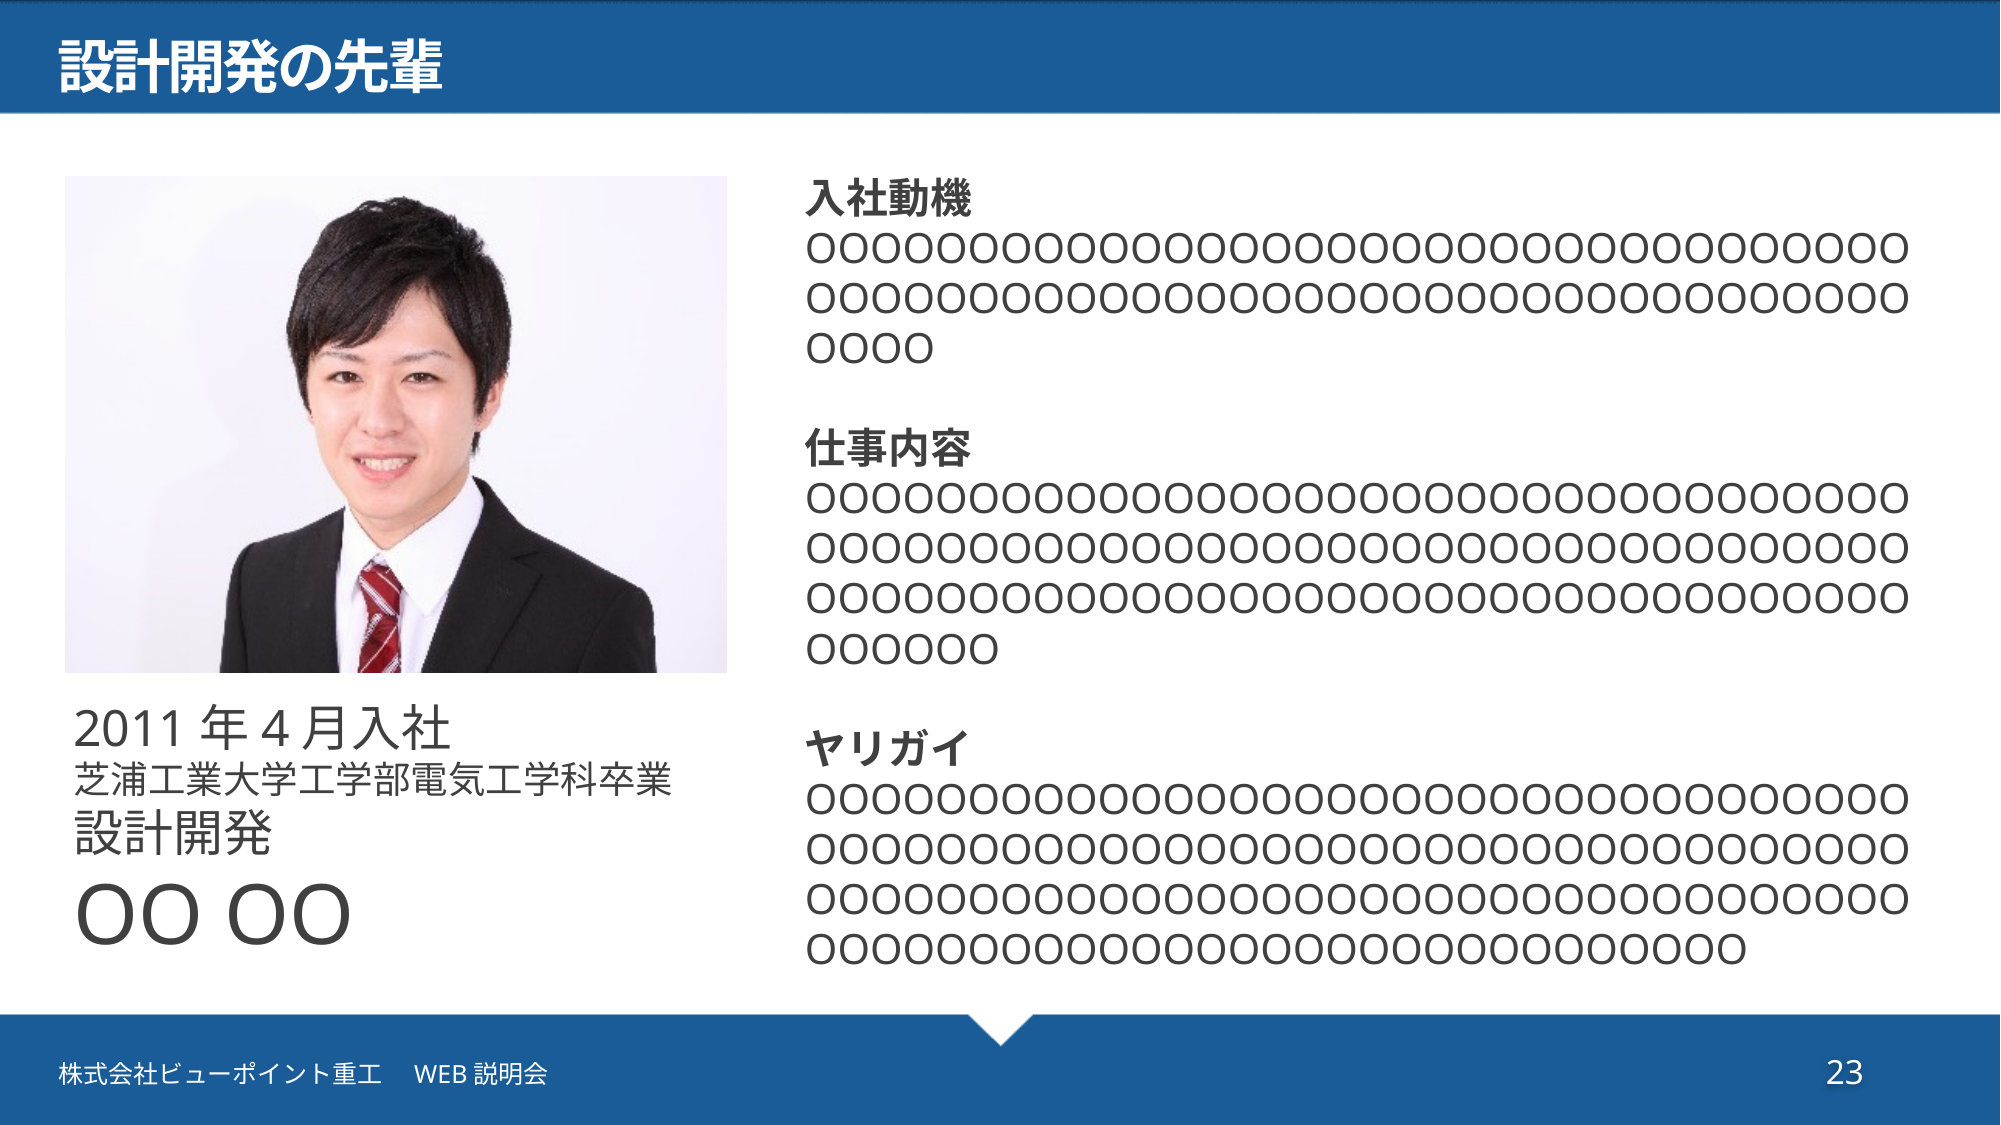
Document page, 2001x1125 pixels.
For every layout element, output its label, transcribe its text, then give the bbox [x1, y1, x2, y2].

list 設計開発の先輩 [42, 30, 1226, 105]
text_box 2011年4月入社 芝浦工業大学工学部電気工学科卒業 設計開発 OO OO [58, 688, 689, 969]
text_box 入社動機 OOOOOOOOOOOOOOOOOOOOOOOOOOOOOOOOOOOOOOOOOOOOOOOOOOOOOOOOOOOOOOOOOOOOOOOO 仕事内容 OOOOOOOOOOOOOOOOOOOOOOOOOOOOOOOOOOOOOOOOOOOOOOOOOOOOOOOOOOOOOOOOOOOOOOOOOOOOOOOOOOOOOOOOOOOOOOOOOOOOOOOOOOOO ヤリガイ OOOOOOOOOOOOOOOOOOOOOOOOOOOOOOOOOOOOOOOOOOOOOOOOOOOOOOOOOOOOOOOOOOOOOOOOOOOOOOOOOOOOOOOOOOOOOOOOOOOOOOOOOOOOOOOOOOOOOOOOOOOOOOOOOOO [790, 164, 1935, 980]
picture [0, 0, 2000, 1125]
